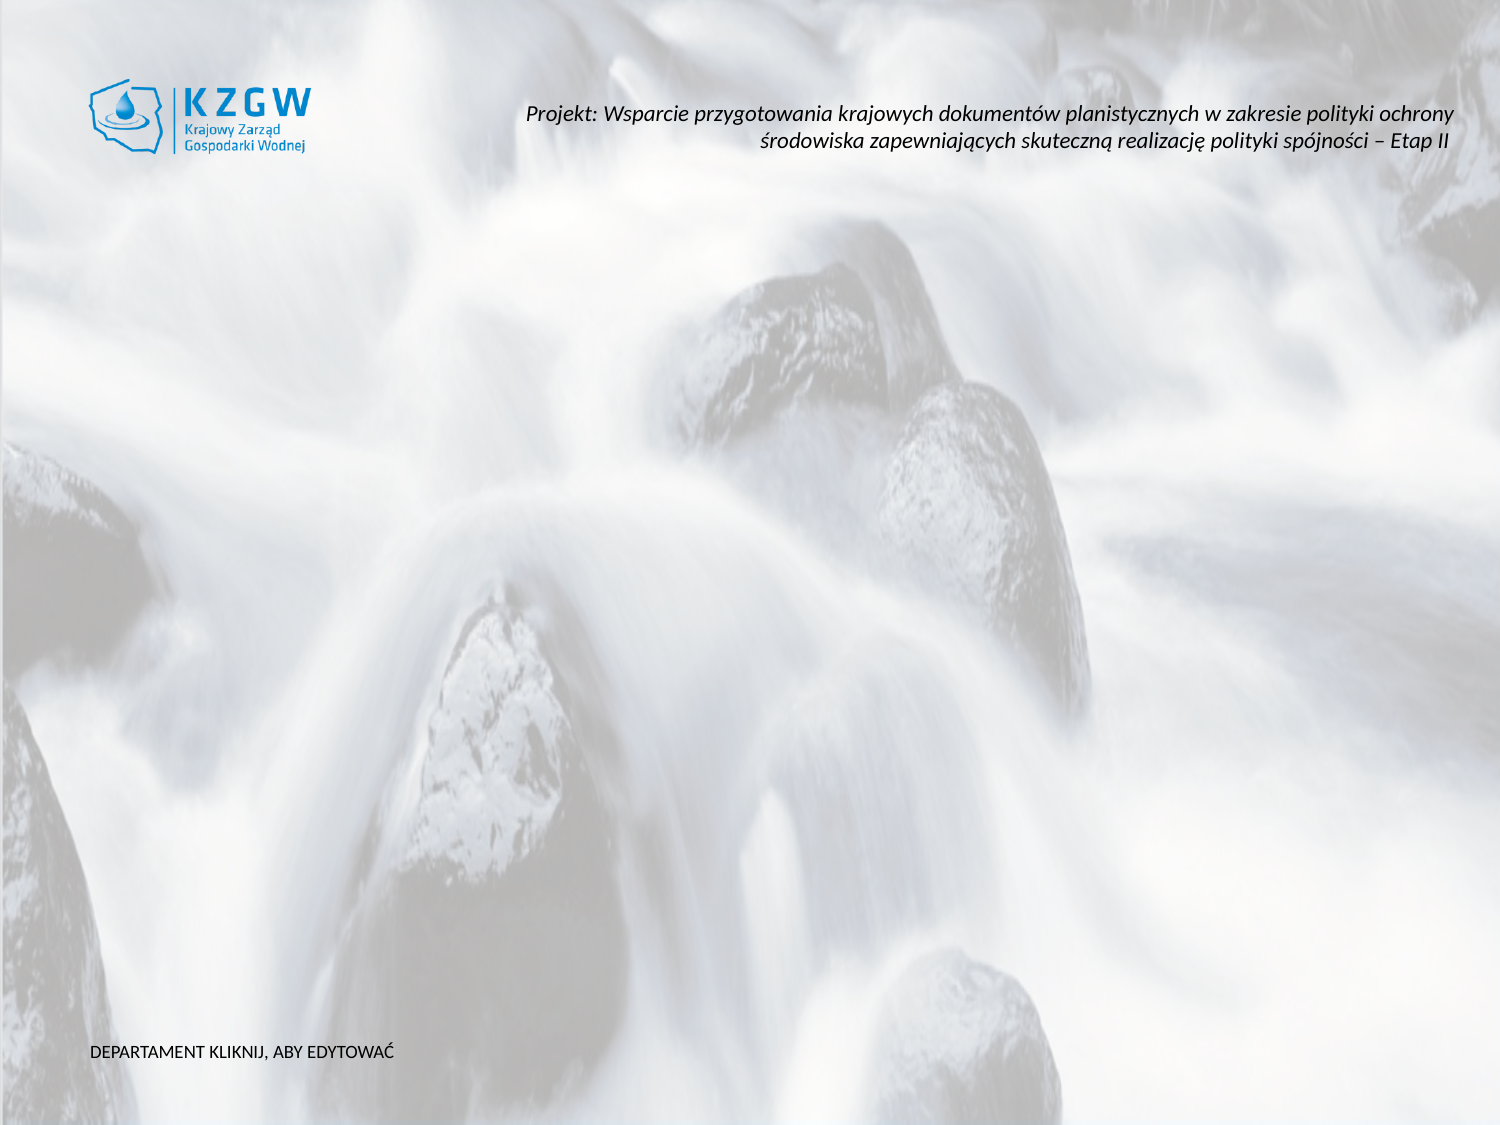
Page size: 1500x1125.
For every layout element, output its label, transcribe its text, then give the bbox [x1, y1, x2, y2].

picture [84, 71, 316, 161]
footer DEPARTAMENT KLIKNIJ, ABY EDYTOWAĆ [75, 1041, 784, 1083]
